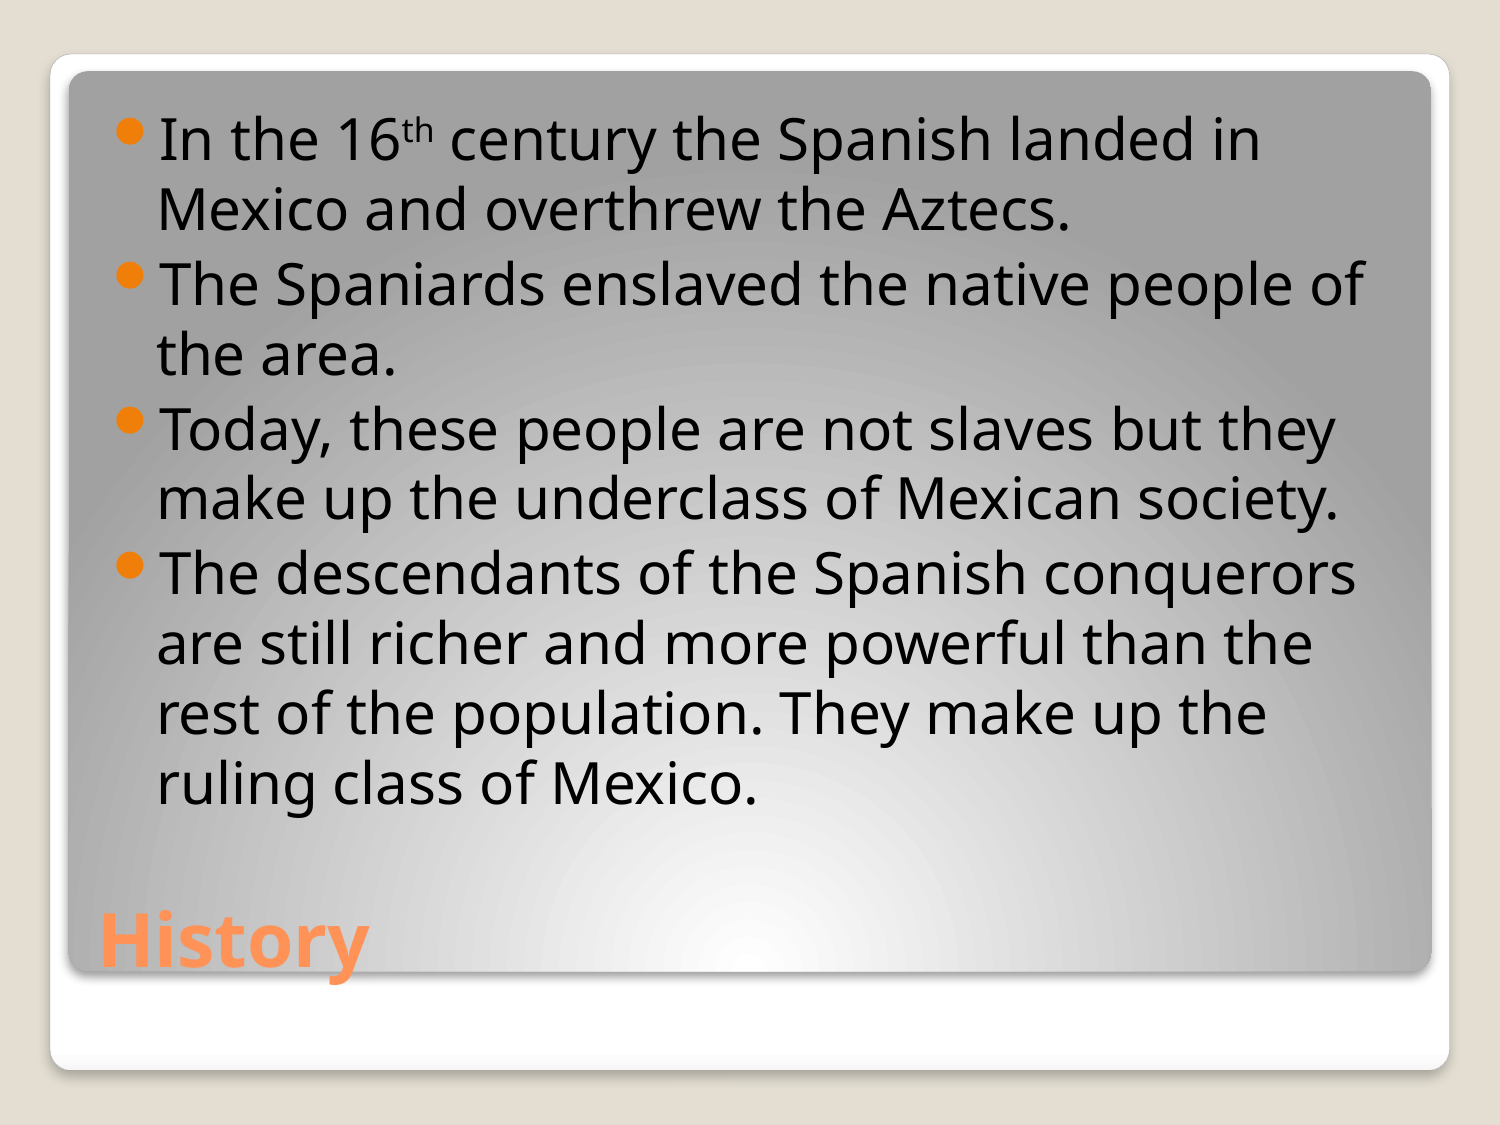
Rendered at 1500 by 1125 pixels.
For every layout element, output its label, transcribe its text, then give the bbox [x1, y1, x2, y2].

title History [82, 850, 1425, 990]
list In the 16th century the Spanish landed in Mexico and overthrew the Aztecs. The Spaniards enslaved the native people of the area. Today, these people are not slaves but they make up the underclass of Mexican society. The descendants of the Spanish conquerors are still richer and more powerful than the rest of the population. They make up the ruling class of Mexico. [82, 86, 1425, 850]
